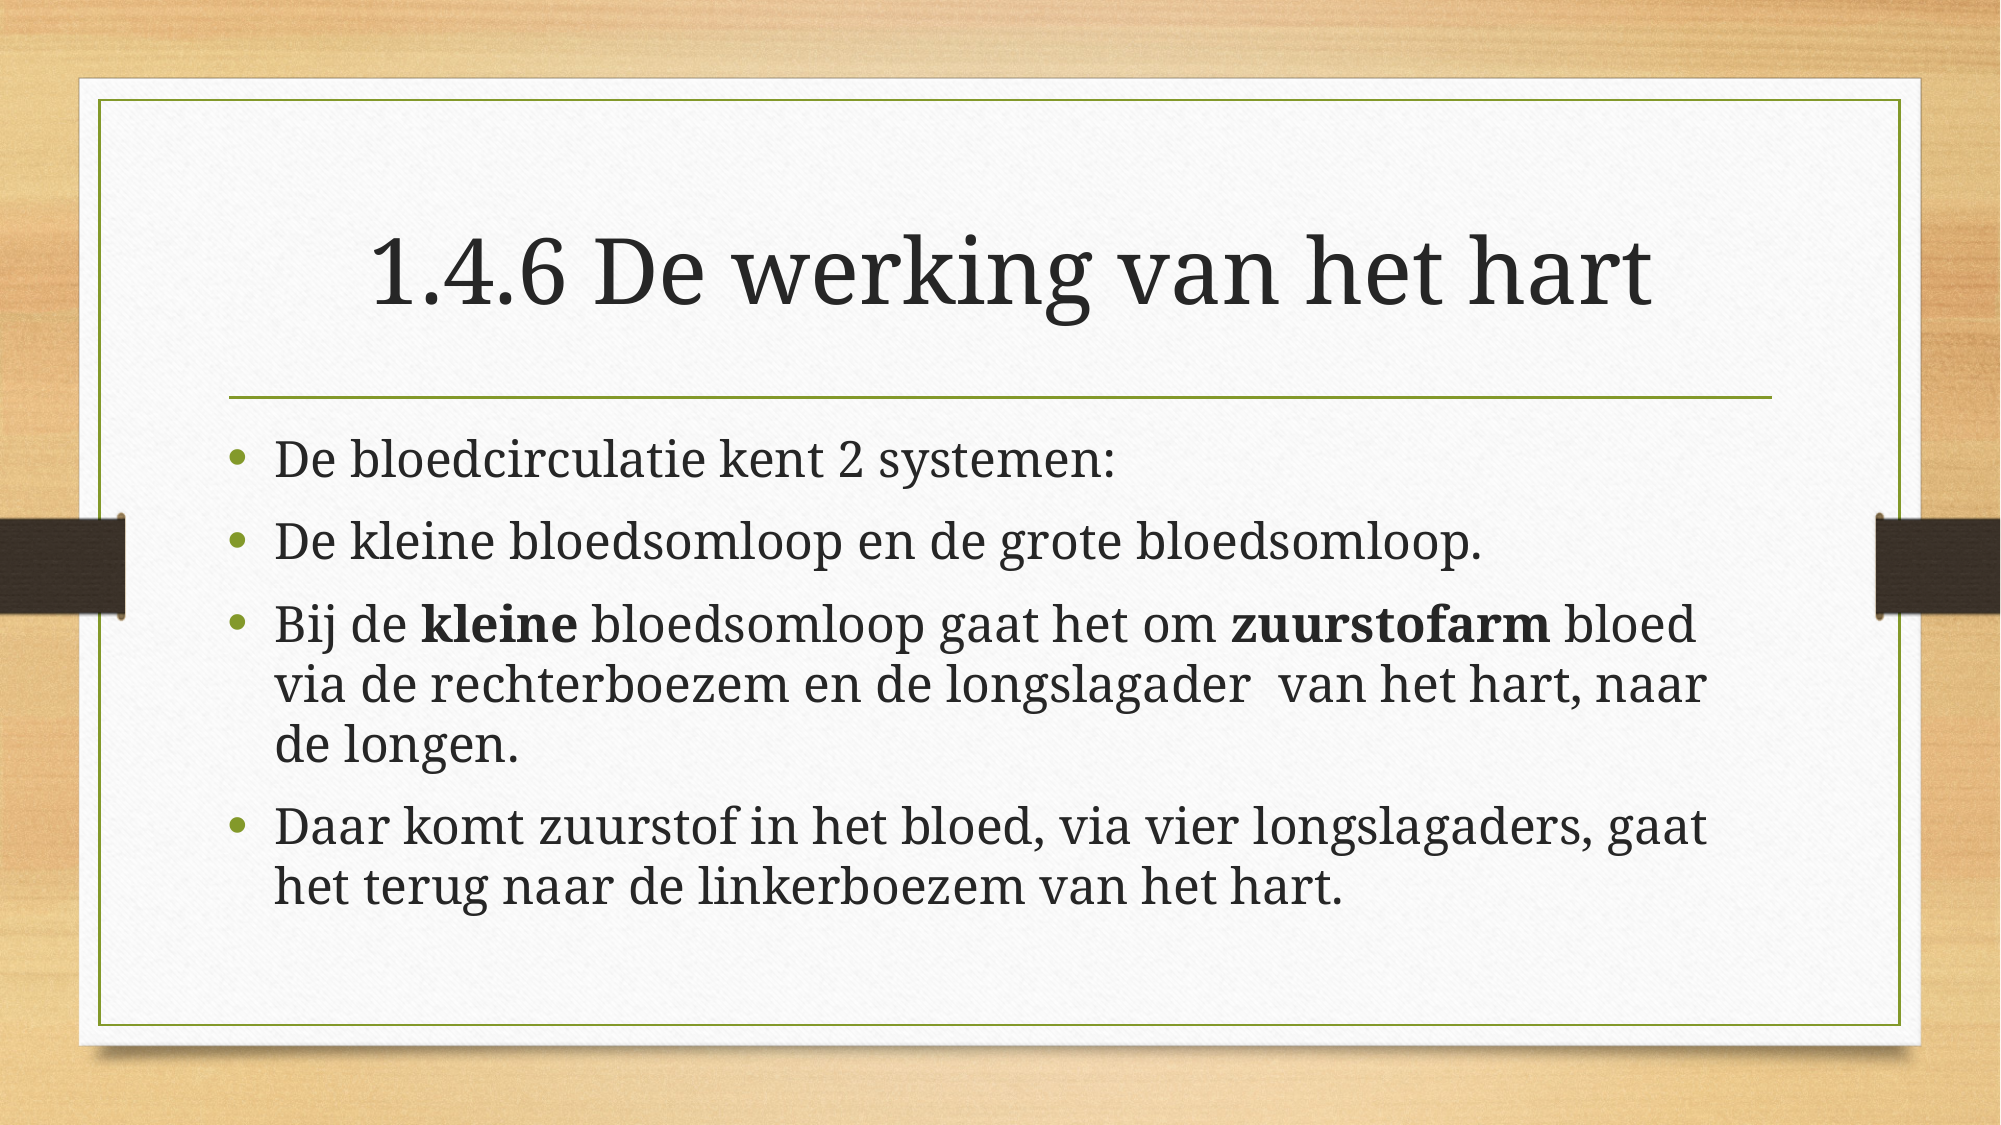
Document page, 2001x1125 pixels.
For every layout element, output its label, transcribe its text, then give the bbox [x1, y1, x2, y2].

list De bloedcirculatie kent 2 systemen: De kleine bloedsomloop en de grote bloedsomloop. Bij de kleine bloedsomloop gaat het om zuurstofarm bloed via de rechterboezem en de longslagader van het hart, naar de longen. Daar komt zuurstof in het bloed, via vier longslagaders, gaat het terug naar de linkerboezem van het hart. [212, 419, 1788, 964]
title 1.4.6 De werking van het hart [212, 161, 1788, 375]
picture [0, 0, 2001, 1125]
